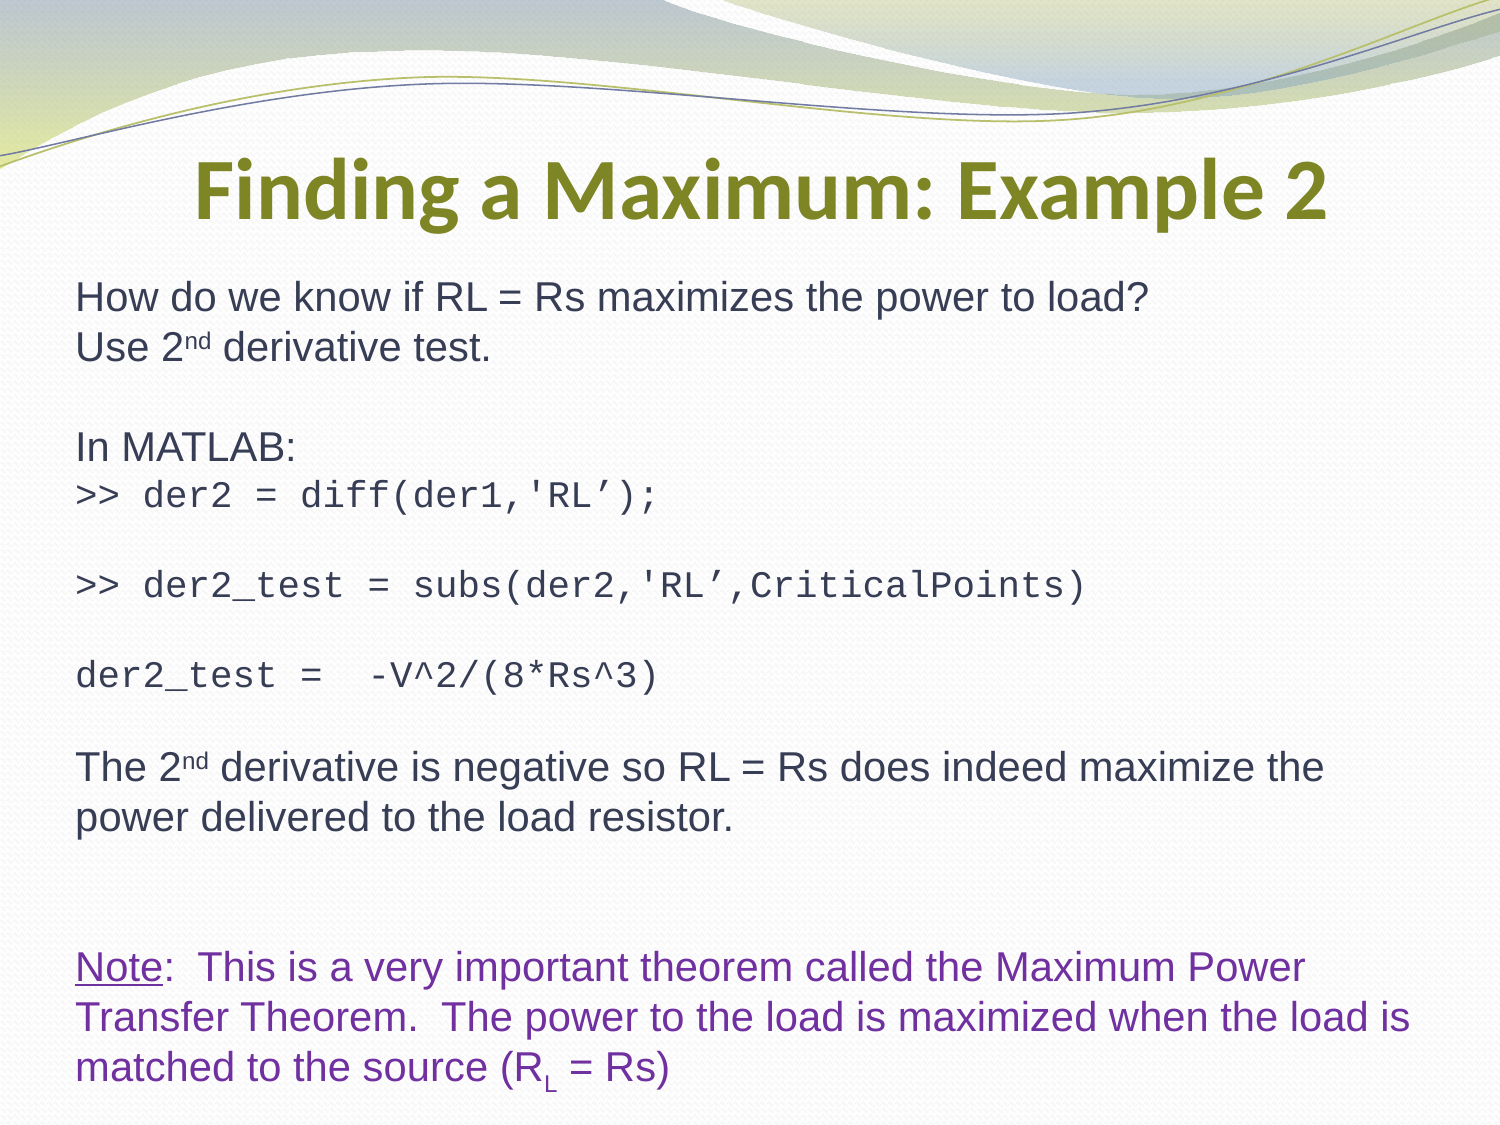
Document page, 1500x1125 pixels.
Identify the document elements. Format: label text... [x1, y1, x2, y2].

text_box How do we know if RL = Rs maximizes the power to load? Use 2nd derivative test. In MATLAB: >> der2 = diff(der1,'RL’); >> der2_test = subs(der2,'RL’,CriticalPoints) der2_test = -V^2/(8*Rs^3) The 2nd derivative is negative so RL = Rs does indeed maximize the power delivered to the load resistor. Note: This is a very important theorem called the Maximum Power Transfer Theorem. The power to the load is maximized when the load is matched to the source (RL = Rs) [60, 262, 1436, 1125]
title Finding a Maximum: Example 2 [87, 50, 1438, 238]
